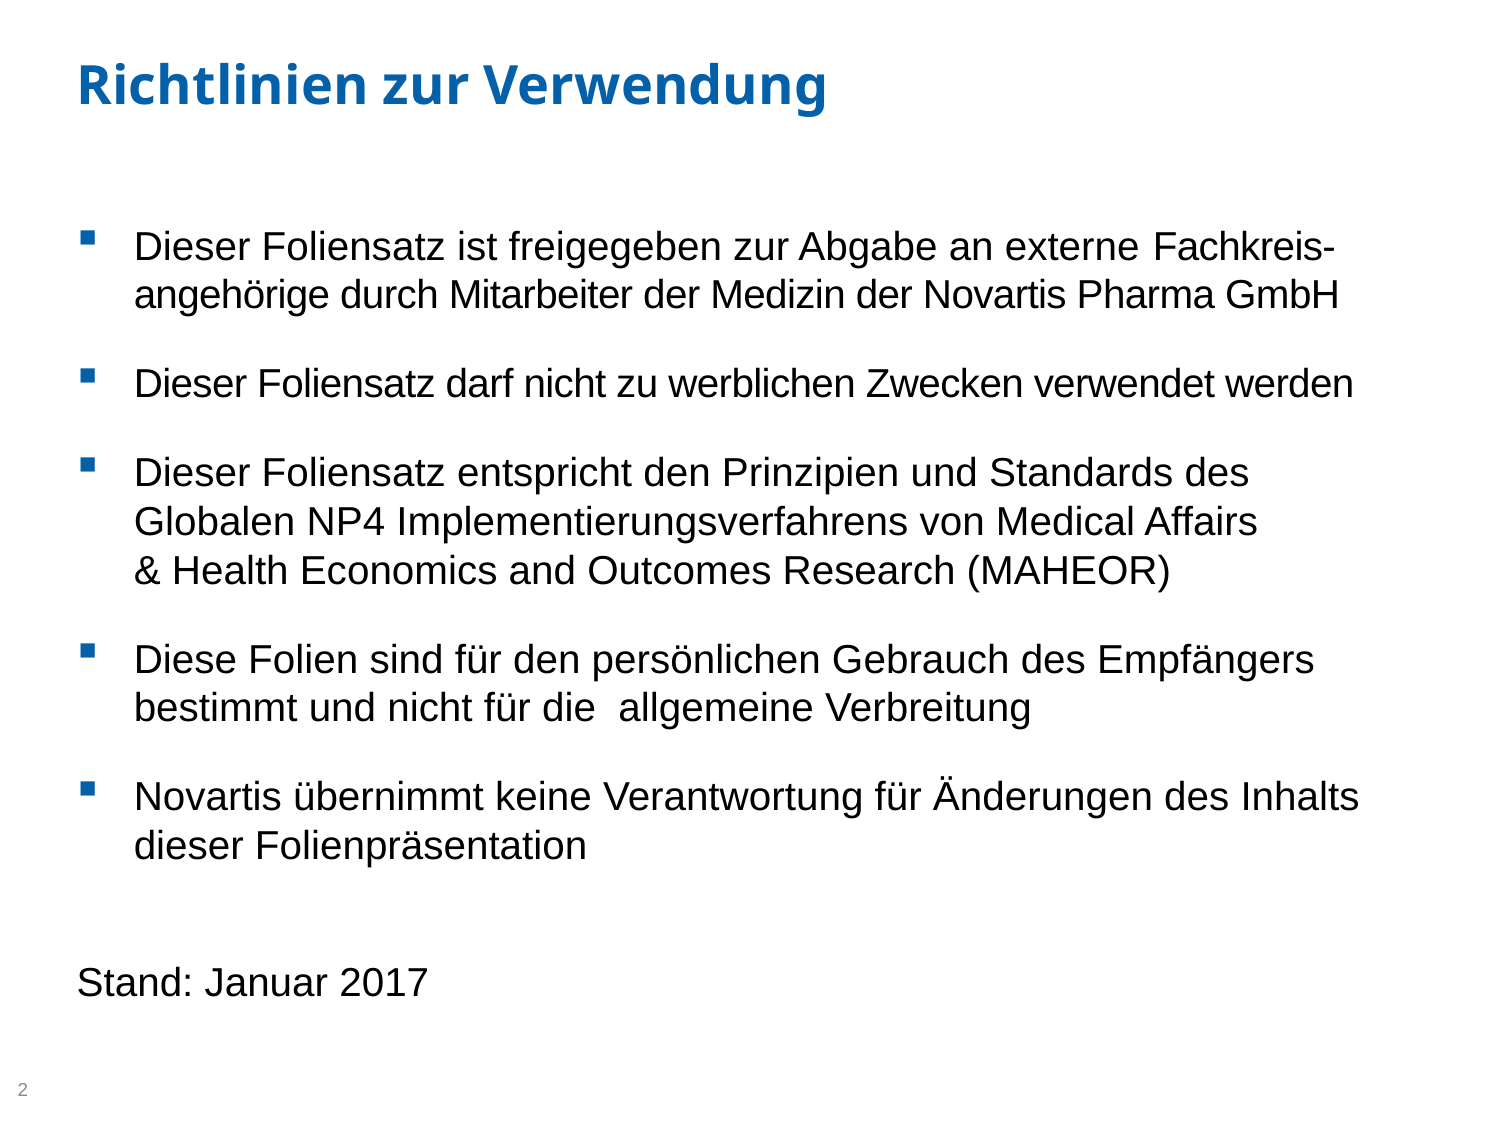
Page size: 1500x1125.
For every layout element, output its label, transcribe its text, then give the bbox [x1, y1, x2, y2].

text_box Dieser Foliensatz ist freigegeben zur Abgabe an externe Fachkreis-angehörige durch Mitarbeiter der Medizin der Novartis Pharma GmbH Dieser Foliensatz darf nicht zu werblichen Zwecken verwendet werden Dieser Foliensatz entspricht den Prinzipien und Standards des Globalen NP4 Implementierungsverfahrens von Medical Affairs & Health Economics and Outcomes Research (MAHEOR) Diese Folien sind für den persönlichen Gebrauch des Empfängers bestimmt und nicht für die allgemeine Verbreitung Novartis übernimmt keine Verantwortung für Änderungen des Inhalts dieser Folienpräsentation Stand: Januar 2017 [76, 219, 1424, 1024]
title Richtlinien zur Verwendung [76, 50, 1424, 209]
text_box 2 [0, 1058, 47, 1119]
